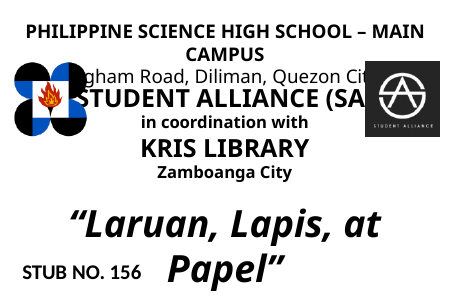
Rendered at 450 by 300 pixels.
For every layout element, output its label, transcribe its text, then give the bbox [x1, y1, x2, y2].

text_box PHILIPPINE SCIENCE HIGH SCHOOL – MAIN CAMPUS Agham Road, Diliman, Quezon City [0, 12, 450, 74]
text_box “Laruan, Lapis, at Papel” [0, 192, 450, 298]
picture [364, 60, 441, 137]
text_box STUB NO. 156 [7, 251, 213, 292]
picture [12, 60, 88, 137]
text_box STUDENT ALLIANCE (SA) in coordination with KRIS LIBRARY Zamboanga City [0, 74, 450, 190]
